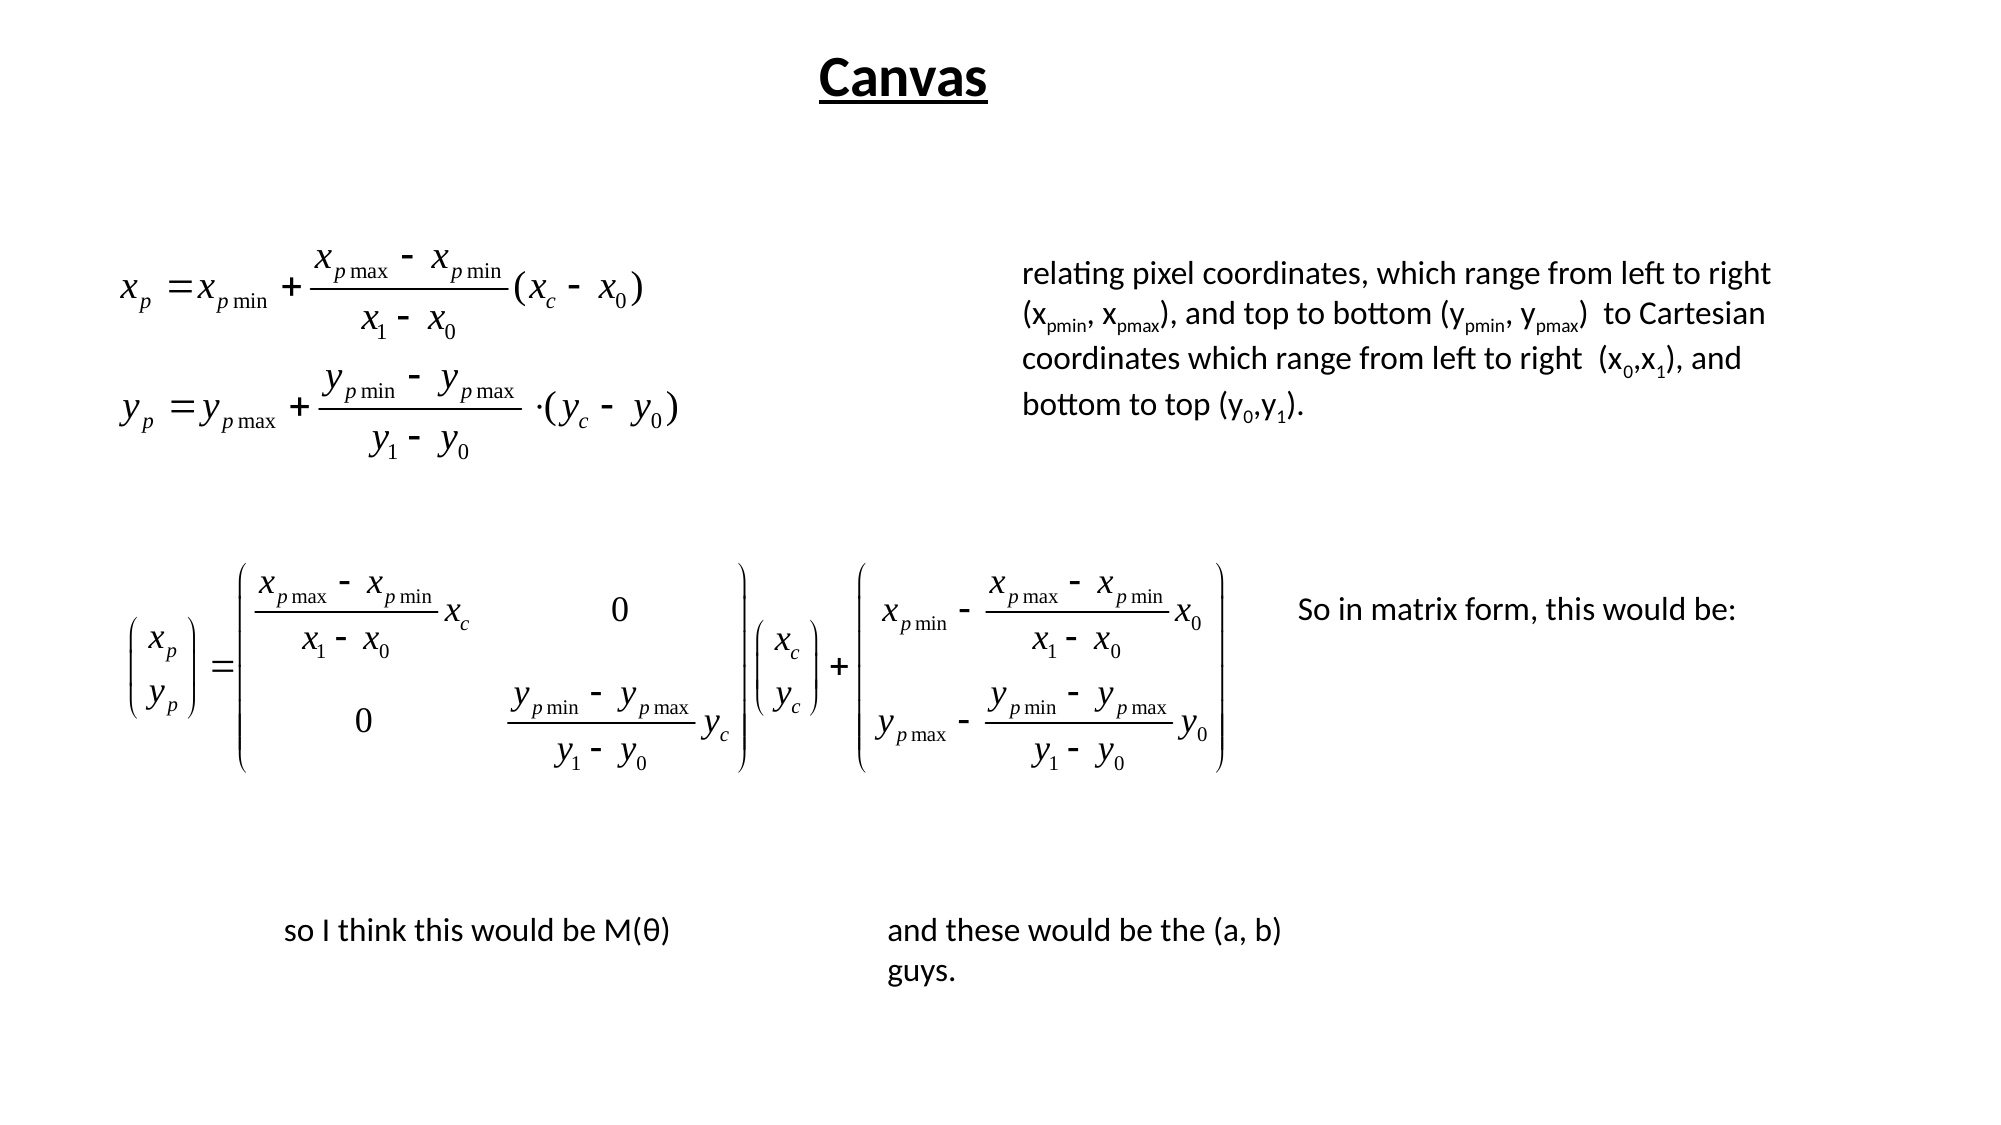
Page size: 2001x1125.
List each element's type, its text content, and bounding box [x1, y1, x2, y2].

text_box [122, 556, 1235, 780]
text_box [112, 232, 685, 467]
text_box so I think this would be M(θ) [269, 900, 733, 956]
text_box Canvas [804, 31, 1105, 116]
text_box So in matrix form, this would be: [1283, 579, 1817, 635]
text_box and these would be the (a, b) guys. [872, 900, 1336, 996]
text_box relating pixel coordinates, which range from left to right (xpmin, xpmax), and top to bottom (ypmin, ypmax) to Cartesian coordinates which range from left to right (x0,x1), and bottom to top (y0,y1). [1007, 244, 1804, 435]
